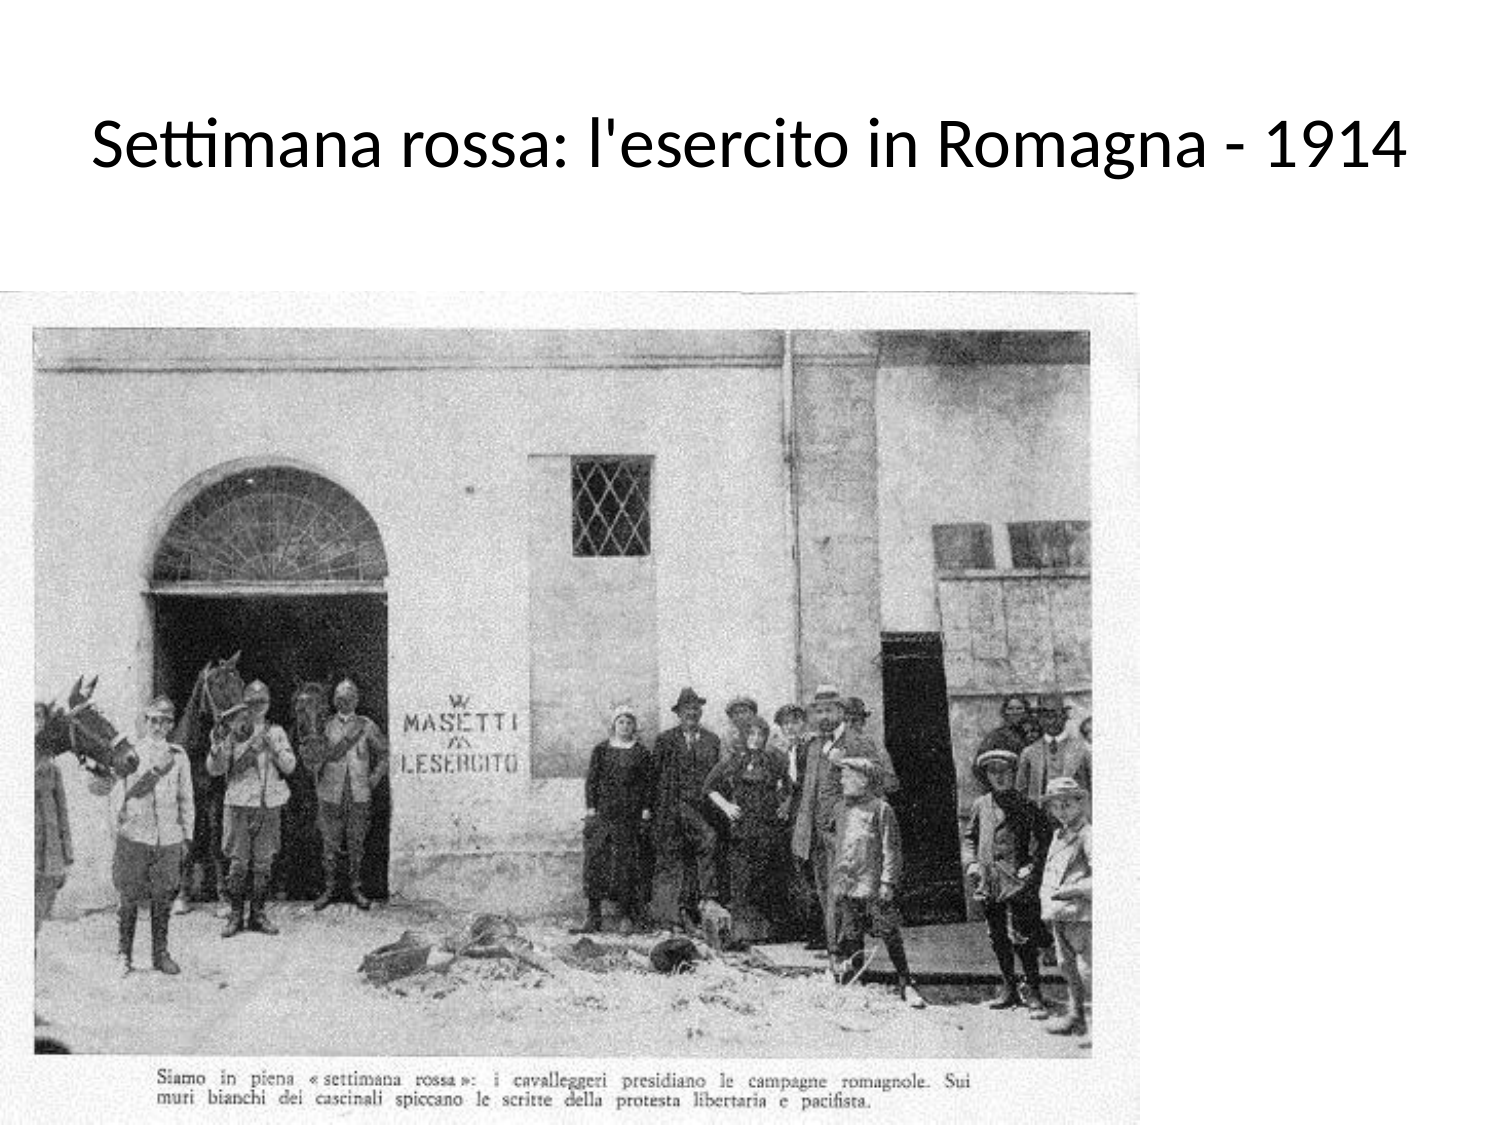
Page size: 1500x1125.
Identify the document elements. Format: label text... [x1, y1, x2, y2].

picture [0, 290, 1141, 1125]
title Settimana rossa: l'esercito in Romagna - 1914 [75, 45, 1425, 233]
